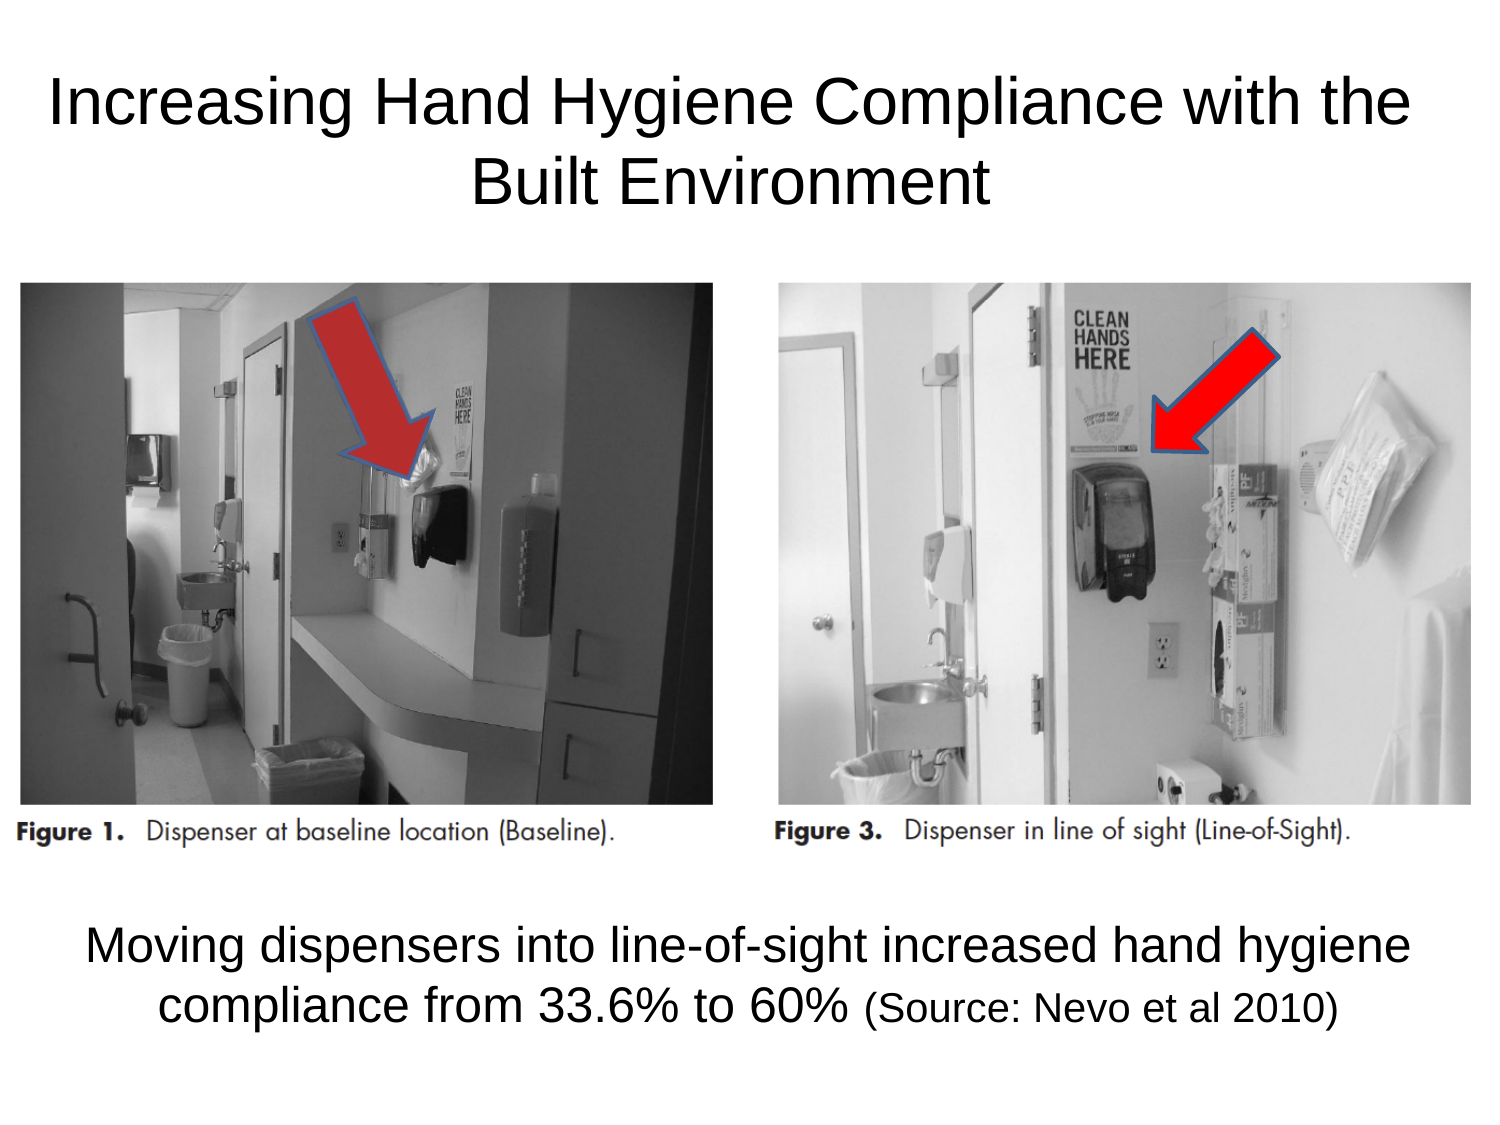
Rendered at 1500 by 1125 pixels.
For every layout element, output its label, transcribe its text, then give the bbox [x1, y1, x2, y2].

picture [0, 258, 1500, 864]
text_box Moving dispensers into line-of-sight increased hand hygiene compliance from 33.6% to 60% (Source: Nevo et al 2010) [30, 905, 1467, 1041]
text_box Increasing Hand Hygiene Compliance with the Built Environment [30, 50, 1432, 226]
